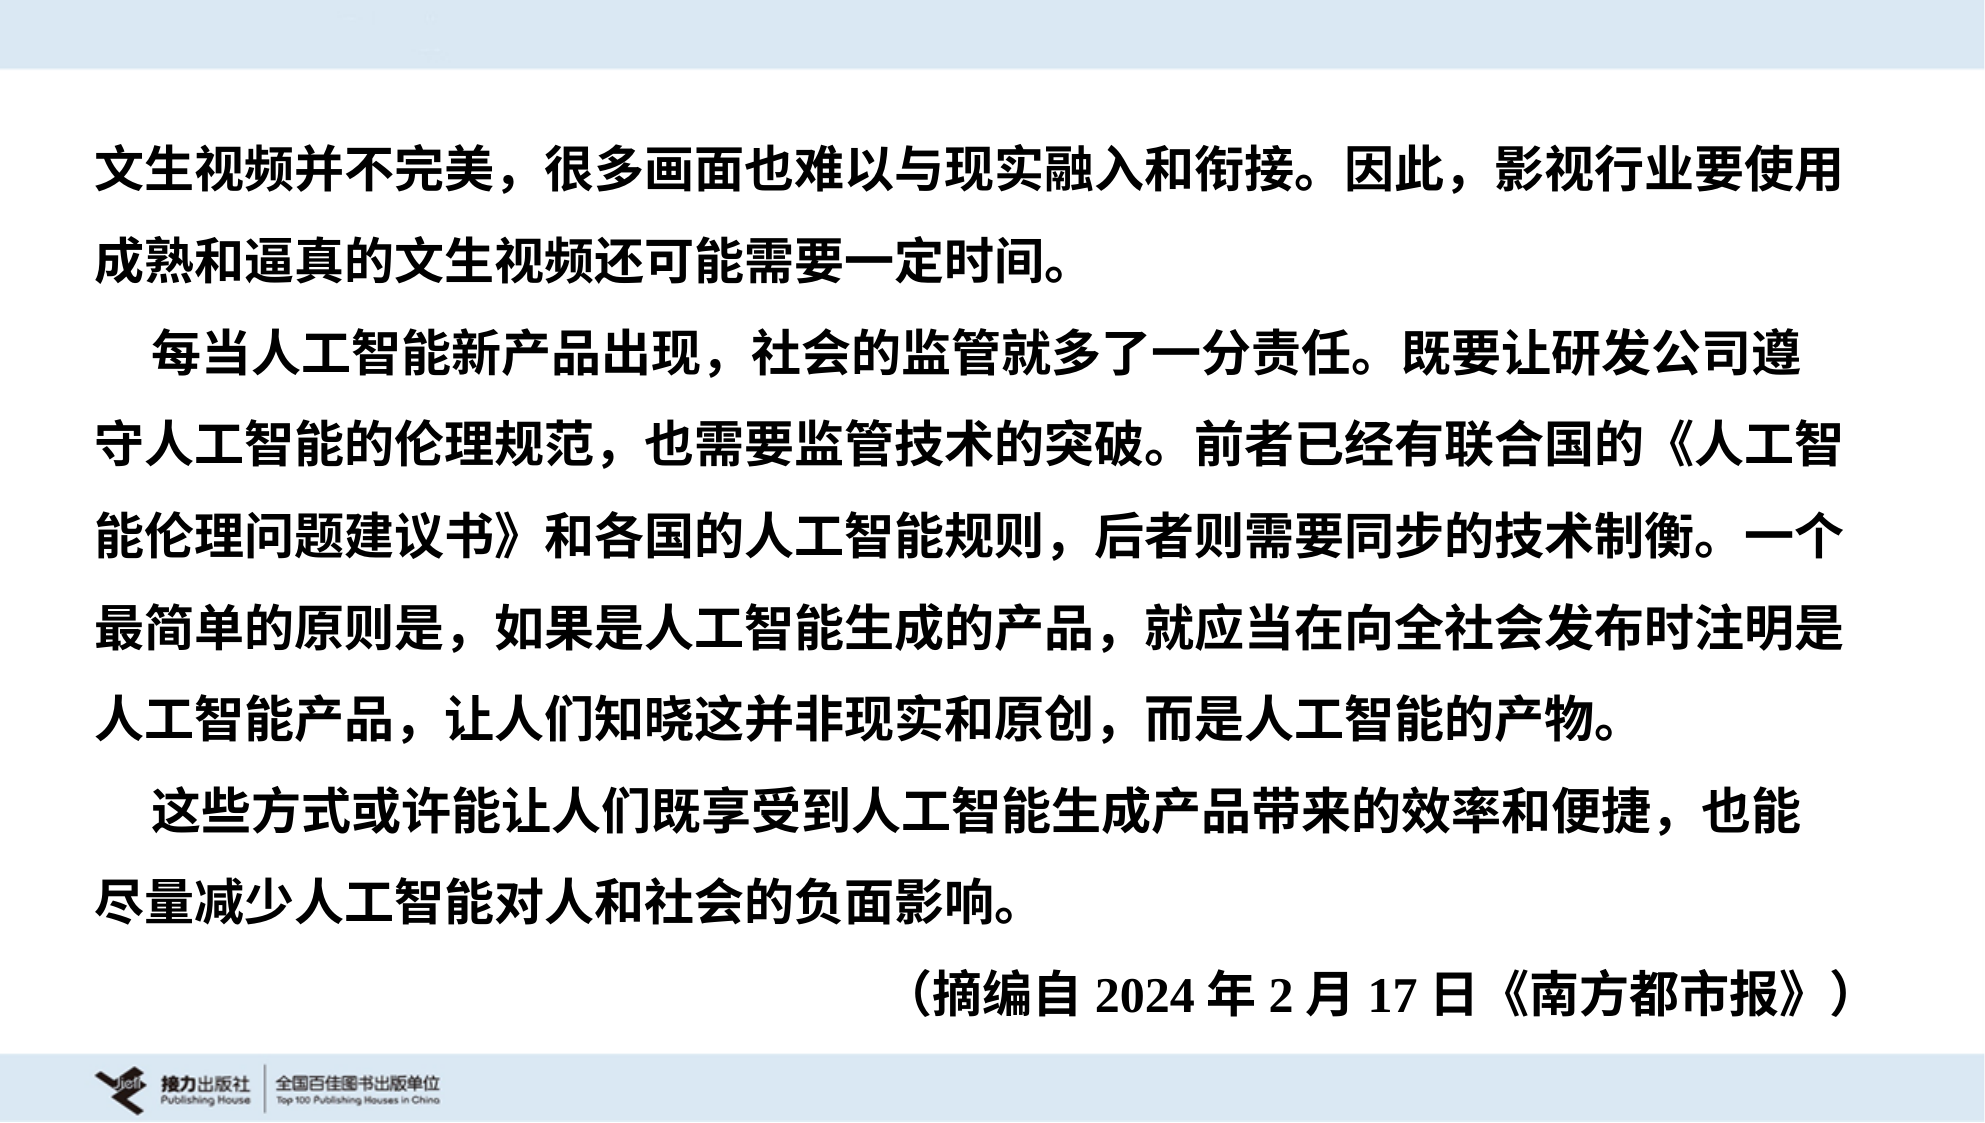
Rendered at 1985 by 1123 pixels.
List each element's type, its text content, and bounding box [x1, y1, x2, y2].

text_box 文生视频并不完美，很多画面也难以与现实融入和衔接。因此，影视行业要使用 成熟和逼真的文生视频还可能需要一定时间。 每当人工智能新产品出现，社会的监管就多了一分责任。既要让研发公司遵 守人工智能的伦理规范，也需要监管技术的突破。前者已经有联合国的《人工智 能伦理问题建议书》和各国的人工智能规则，后者则需要同步的技术制衡。一个 最简单的原则是，如果是人工智能生成的产品，就应当在向全社会发布时注明是 人工智能产品，让人们知晓这并非现实和原创，而是人工智能的产物。 这些方式或许能让人们既享受到人工智能生成产品带来的效率和便捷，也能 尽量减少人工智能对人和社会的负面影响。 （摘编自2024年2月17日《南方都市报》） [94, 106, 1892, 1023]
picture [0, 0, 1985, 1122]
